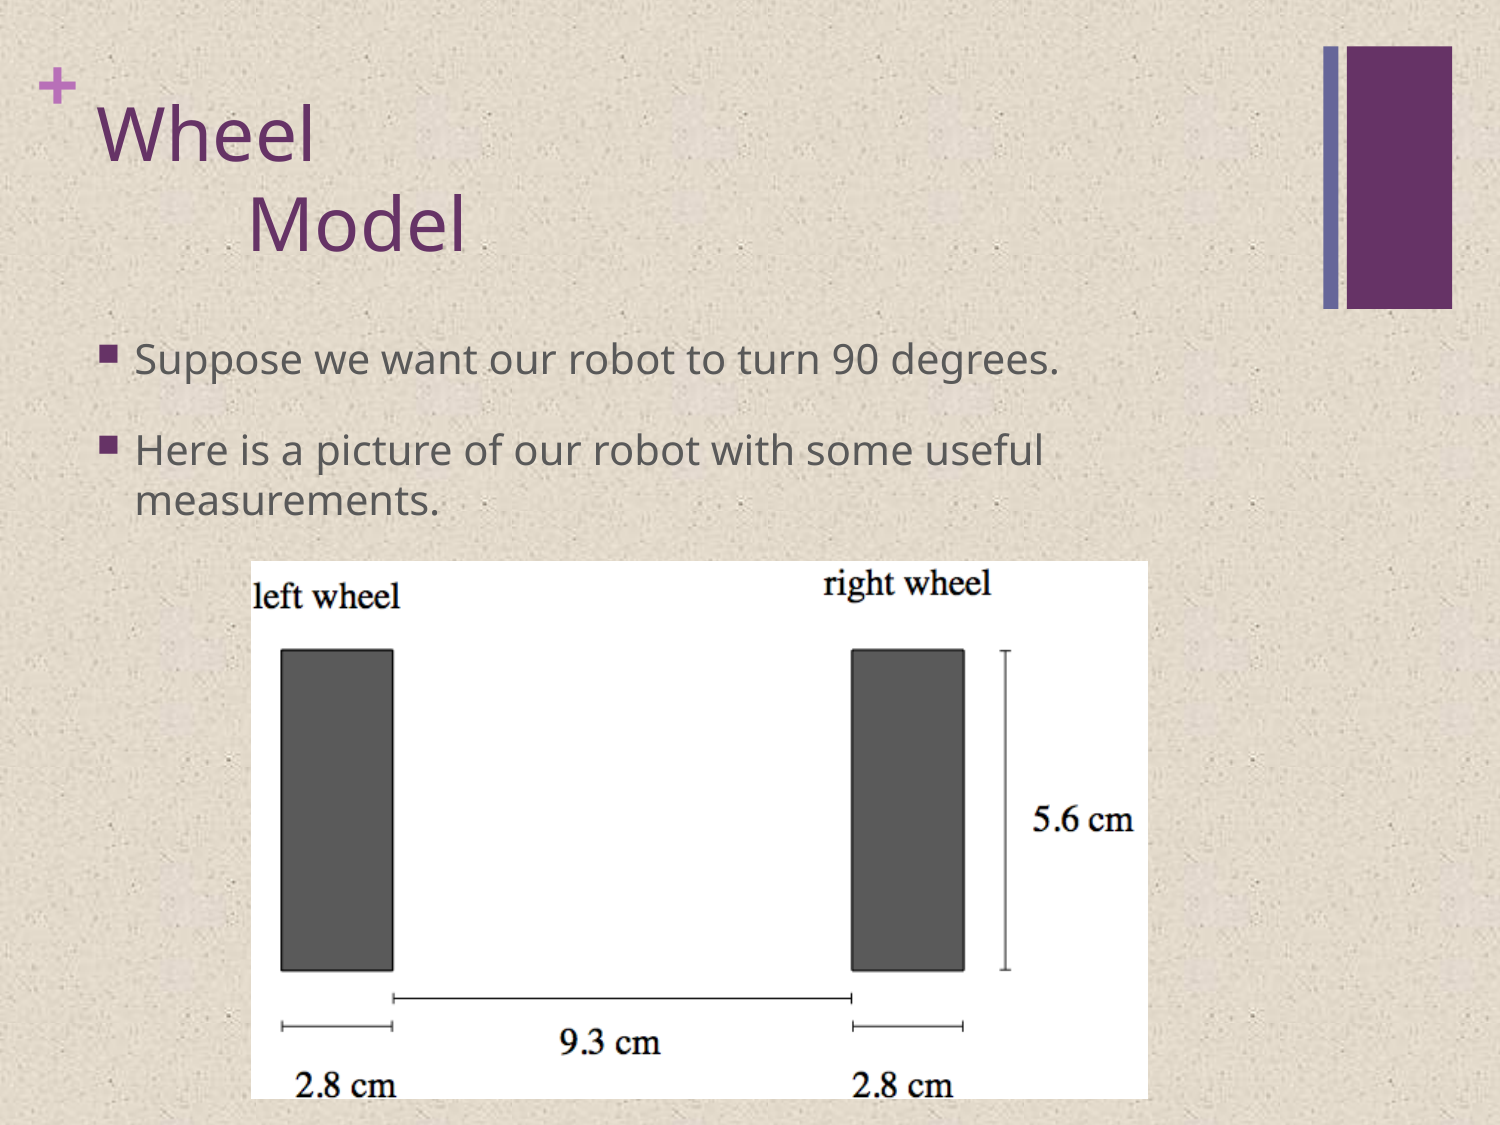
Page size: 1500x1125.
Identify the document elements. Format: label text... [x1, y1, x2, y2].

list Suppose we want our robot to turn 90 degrees. Here is a picture of our robot with some useful measurements. [81, 324, 1322, 1005]
title Wheel Model [81, 79, 1322, 263]
picture [0, 0, 1500, 1125]
